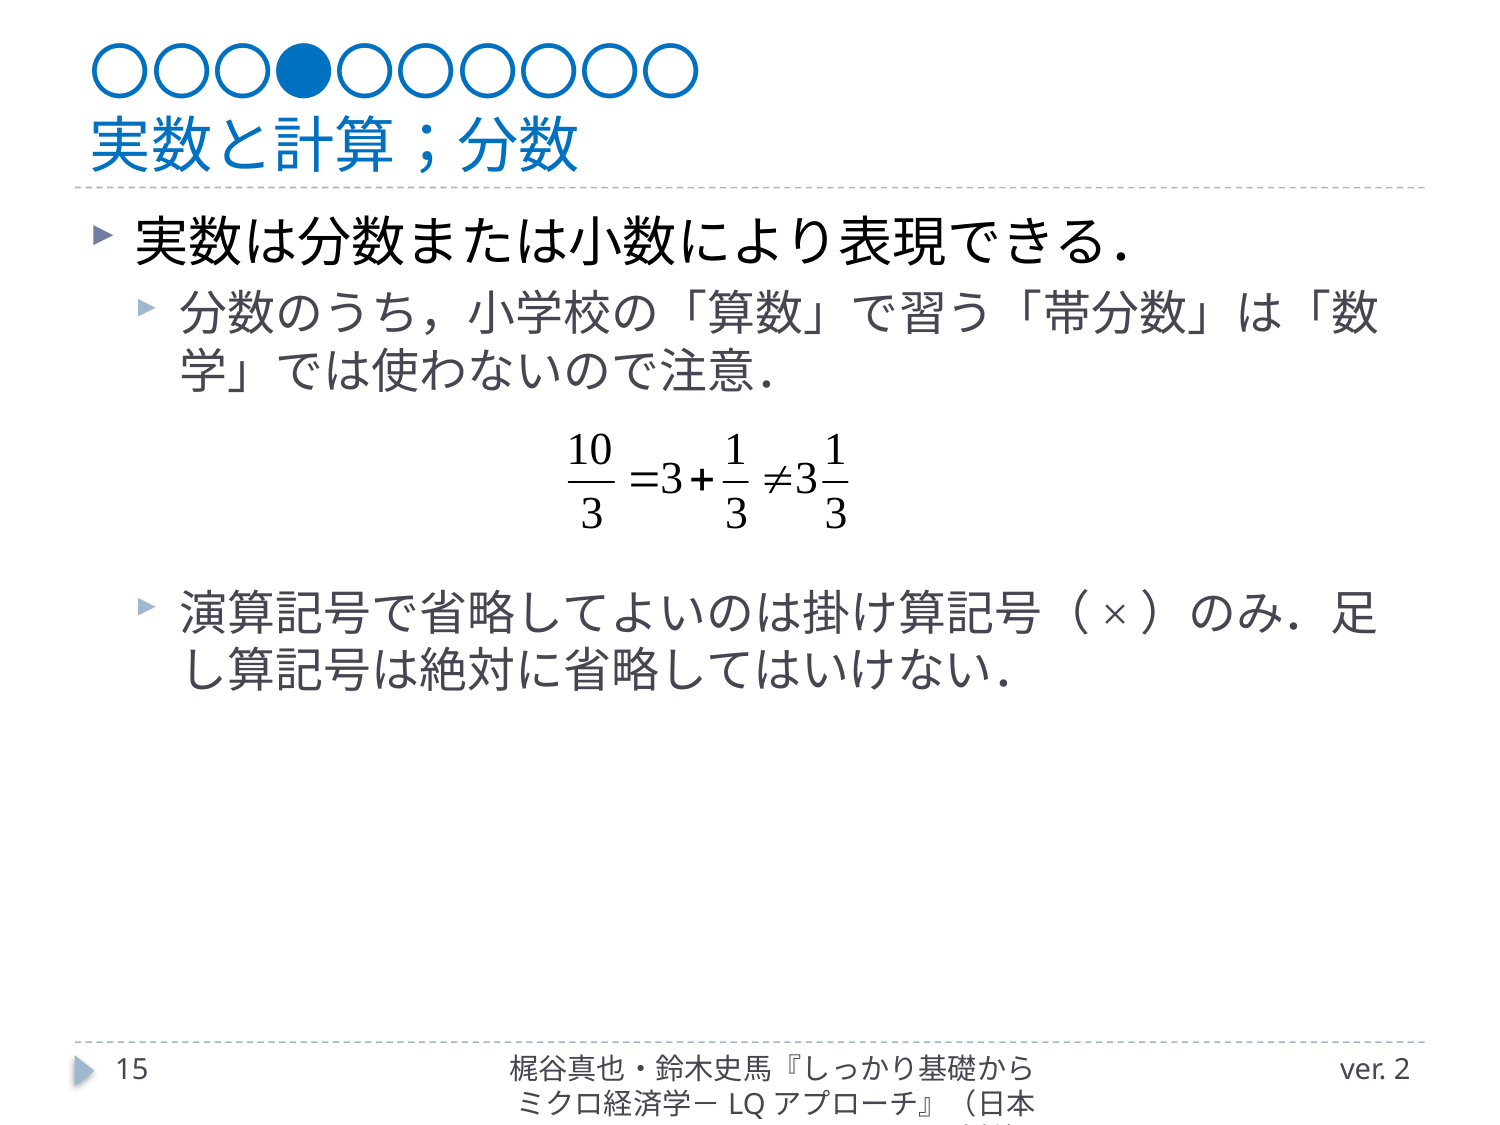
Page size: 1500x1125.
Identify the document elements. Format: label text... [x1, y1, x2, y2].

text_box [560, 420, 859, 540]
slide_number 15 [100, 1042, 426, 1103]
slide_number ver. 2 [1050, 1042, 1426, 1103]
footer 梶谷真也・鈴木史馬『しっかり基礎からミクロ経済学－LQアプローチ』（日本評論社） [475, 1042, 1050, 1103]
title 〇〇〇●〇〇〇〇〇〇 実数と計算；分数 [75, 24, 1425, 188]
list 実数は分数または小数により表現できる． 分数のうち，小学校の「算数」で習う「帯分数」は「数学」では使わないので注意． 演算記号で省略してよいのは掛け算記号（×）のみ．足し算記号は絶対に省略してはいけない． [75, 200, 1425, 1010]
